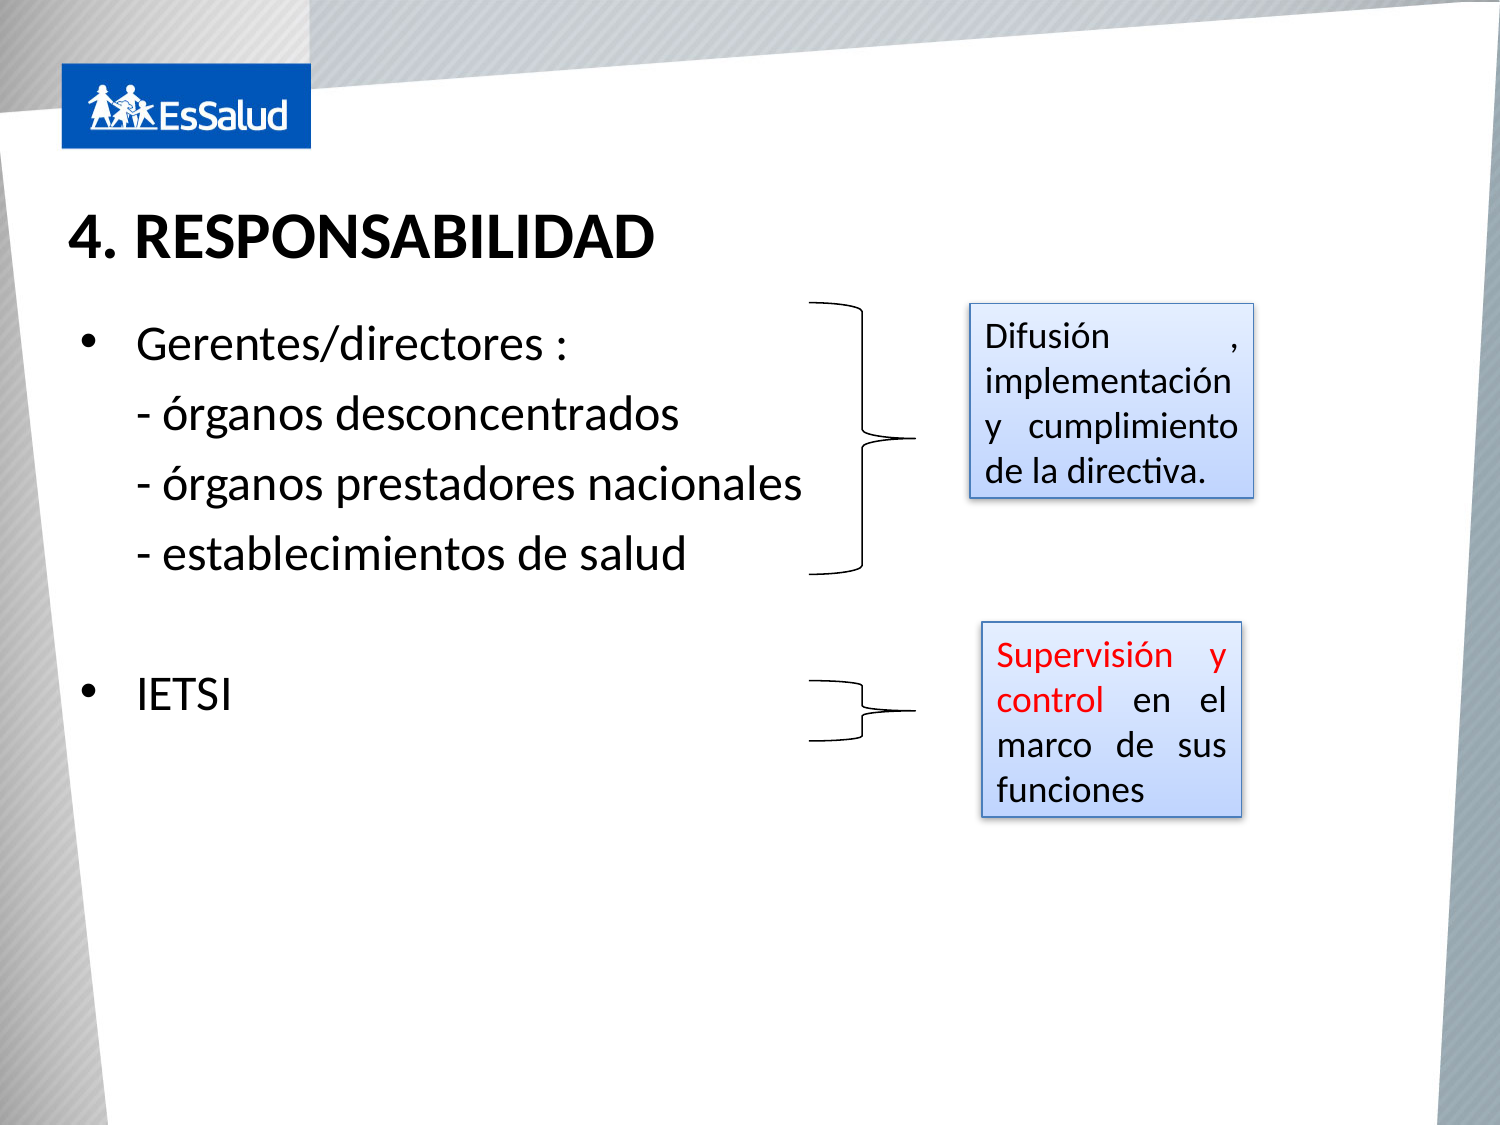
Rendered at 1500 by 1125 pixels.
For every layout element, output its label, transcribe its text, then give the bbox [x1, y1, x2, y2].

picture [0, 0, 1500, 1125]
text_box 4. RESPONSABILIDAD [53, 184, 1046, 279]
text_box [808, 301, 917, 576]
text_box Supervisión y control en el marco de sus funciones [981, 621, 1242, 818]
text_box Difusión , implementación y cumplimiento de la directiva. [969, 303, 1254, 499]
text_box Gerentes/directores : - órganos desconcentrados - órganos prestadores nacionales - establecimientos de salud IETSI [64, 302, 1282, 610]
text_box [808, 679, 917, 742]
